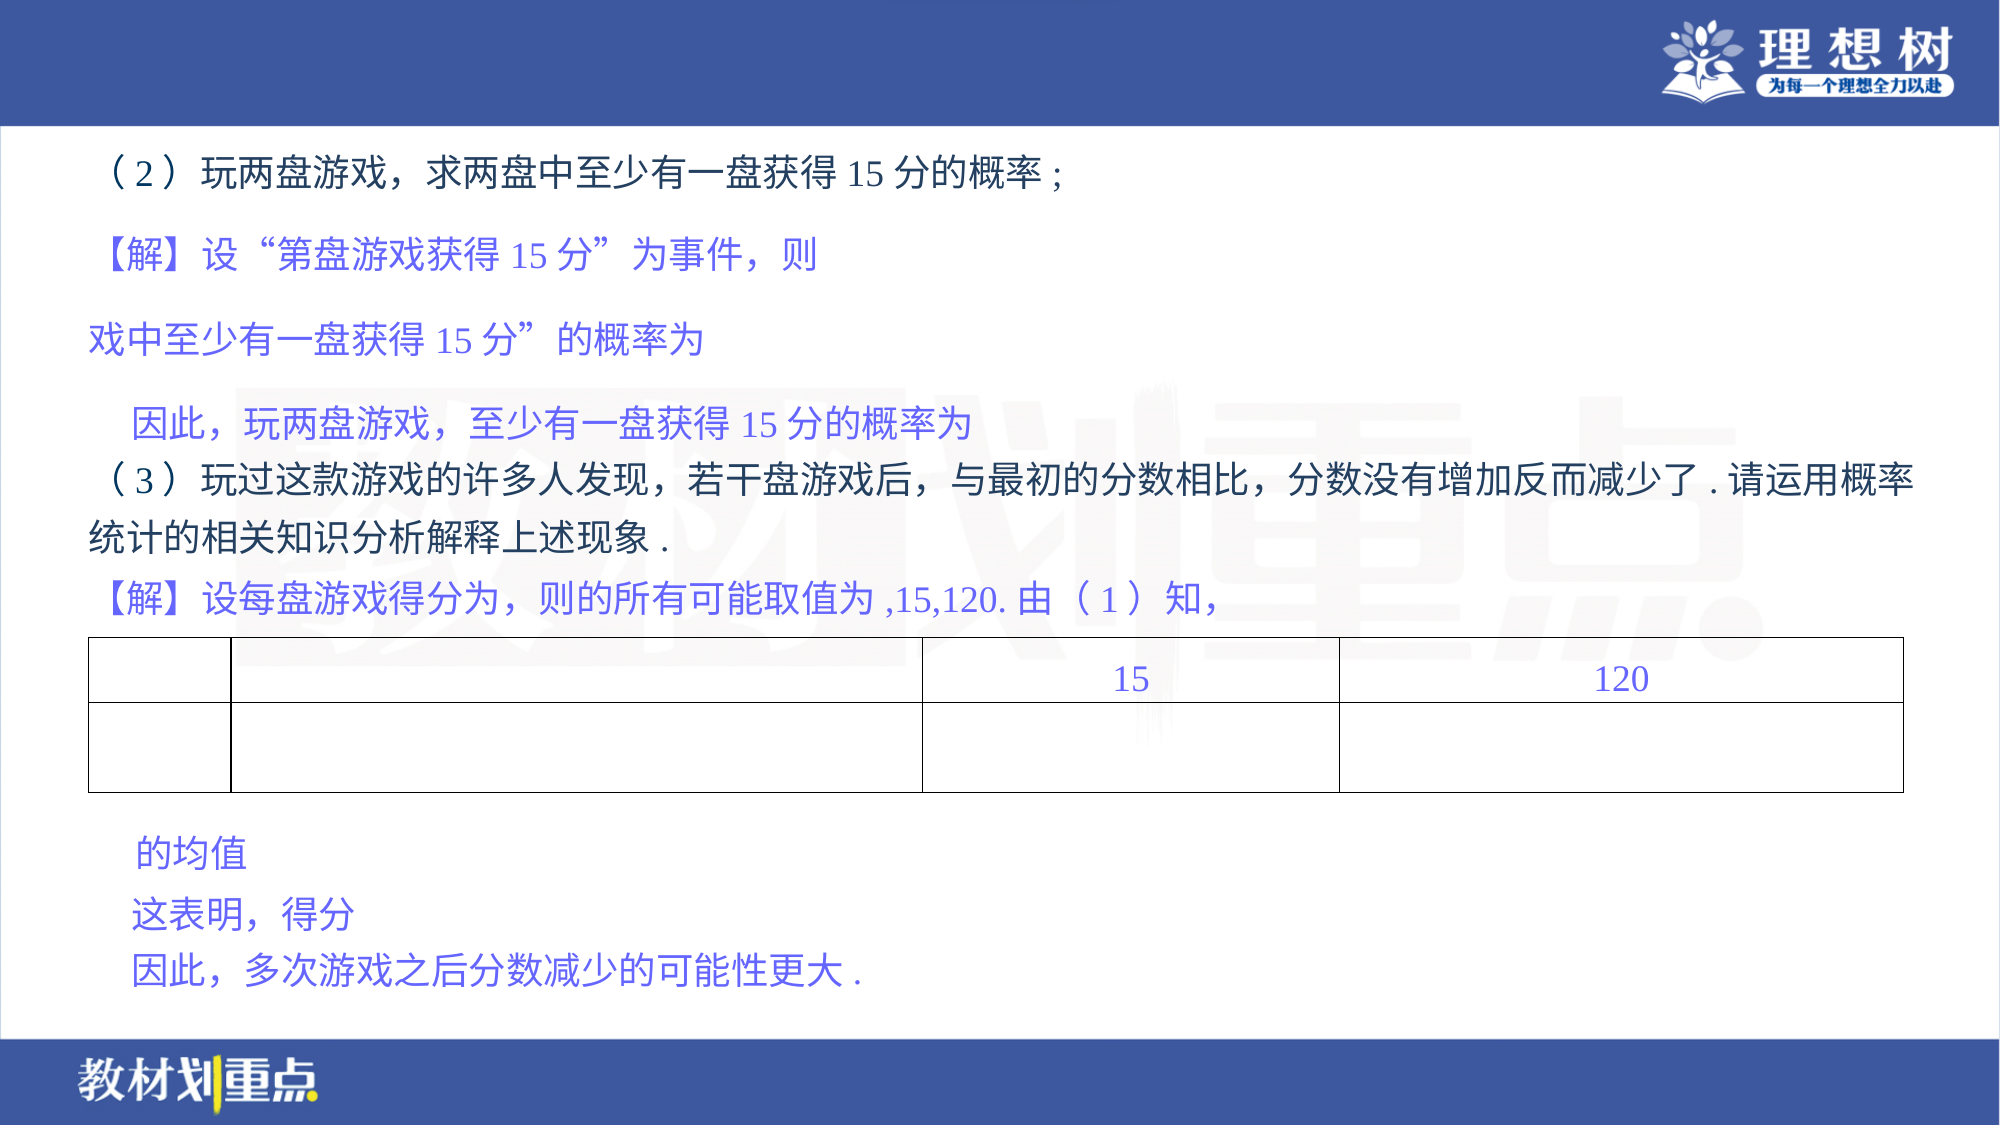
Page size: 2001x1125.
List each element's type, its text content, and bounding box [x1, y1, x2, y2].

text_box （2）玩两盘游戏，求两盘中至少有一盘获得15分的概率; [88, 135, 1911, 190]
picture [0, 0, 2000, 1125]
text_box （3）玩过这款游戏的许多人发现，若干盘游戏后，与最初的分数相比，分数没有增加反而减少了.请运用概率 统计的相关知识分析解释上述现象. [88, 440, 1911, 555]
